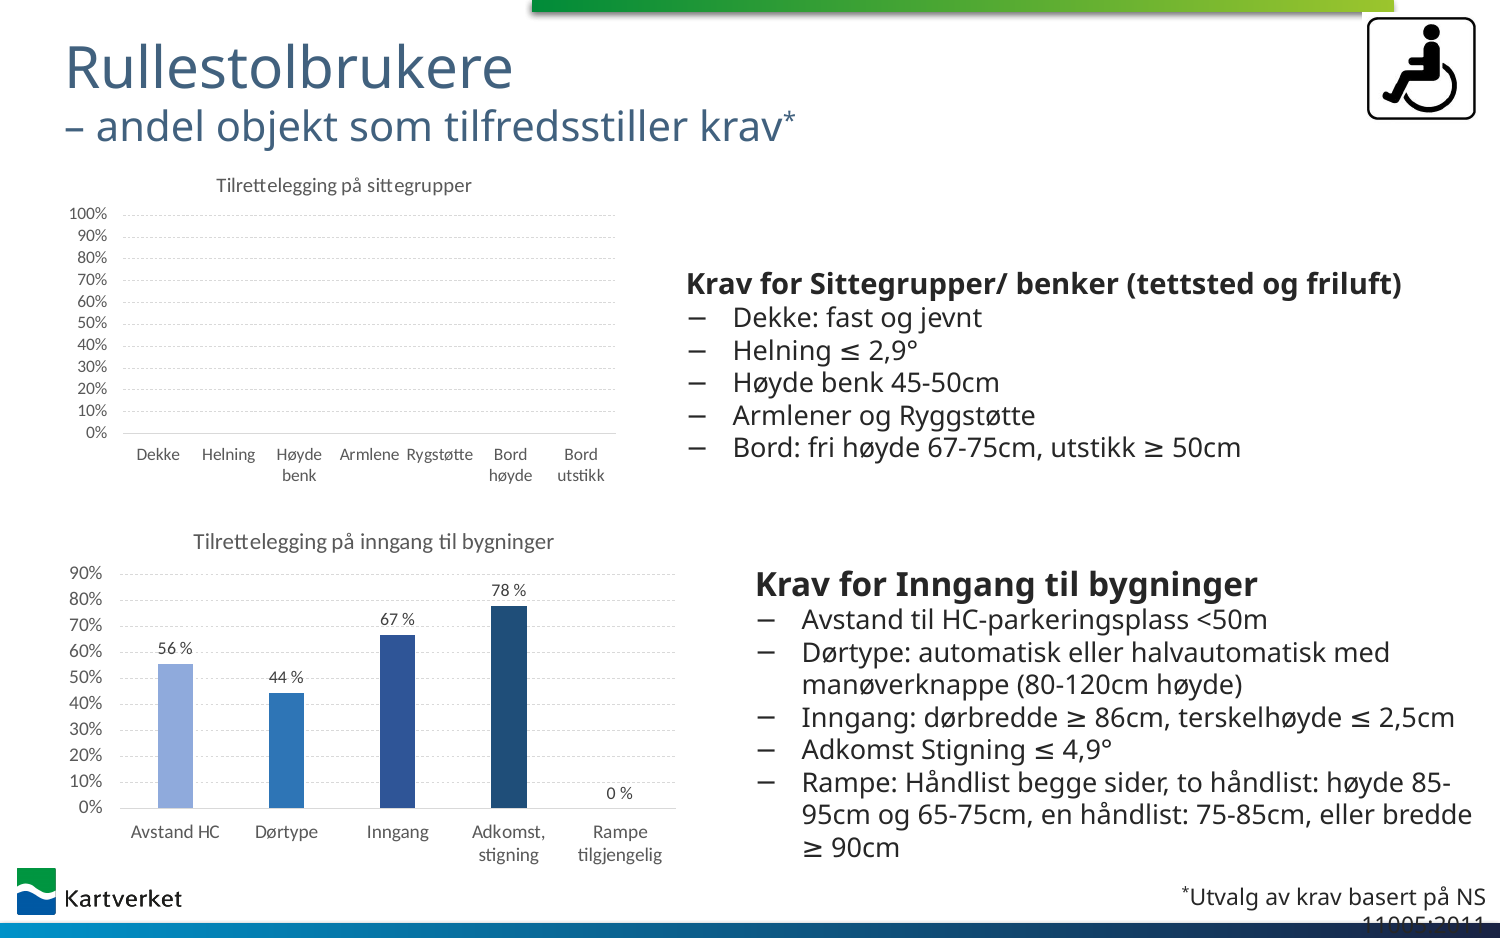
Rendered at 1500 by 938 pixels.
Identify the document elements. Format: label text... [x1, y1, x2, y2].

text_box Krav for Inngang til bygninger Avstand til HC-parkeringsplass <50m Dørtype: automatisk eller halvautomatisk med manøverknappe (80-120cm høyde) Inngang: dørbredde ≥ 86cm, terskelhøyde ≤ 2,5cm Adkomst Stigning ≤ 4,9° Rampe: Håndlist begge sider, to håndlist: høyde 85-95cm og 65-75cm, en håndlist: 75-85cm, eller bredde ≥ 90cm [740, 555, 1491, 870]
picture [62, 520, 687, 874]
picture [1362, 12, 1481, 126]
picture [62, 166, 626, 492]
text_box Krav for Sittegrupper/ benker (tettsted og friluft) Dekke: fast og jevnt Helning ≤ 2,9° Høyde benk 45-50cm Armlener og Ryggstøtte Bord: fri høyde 67-75cm, utstikk ≥ 50cm [670, 258, 1418, 471]
text_box Rullestolbrukere – andel objekt som tilfredsstiller krav* [49, 25, 1431, 158]
text_box *Utvalg av krav basert på NS 11005:2011 [1068, 873, 1500, 938]
